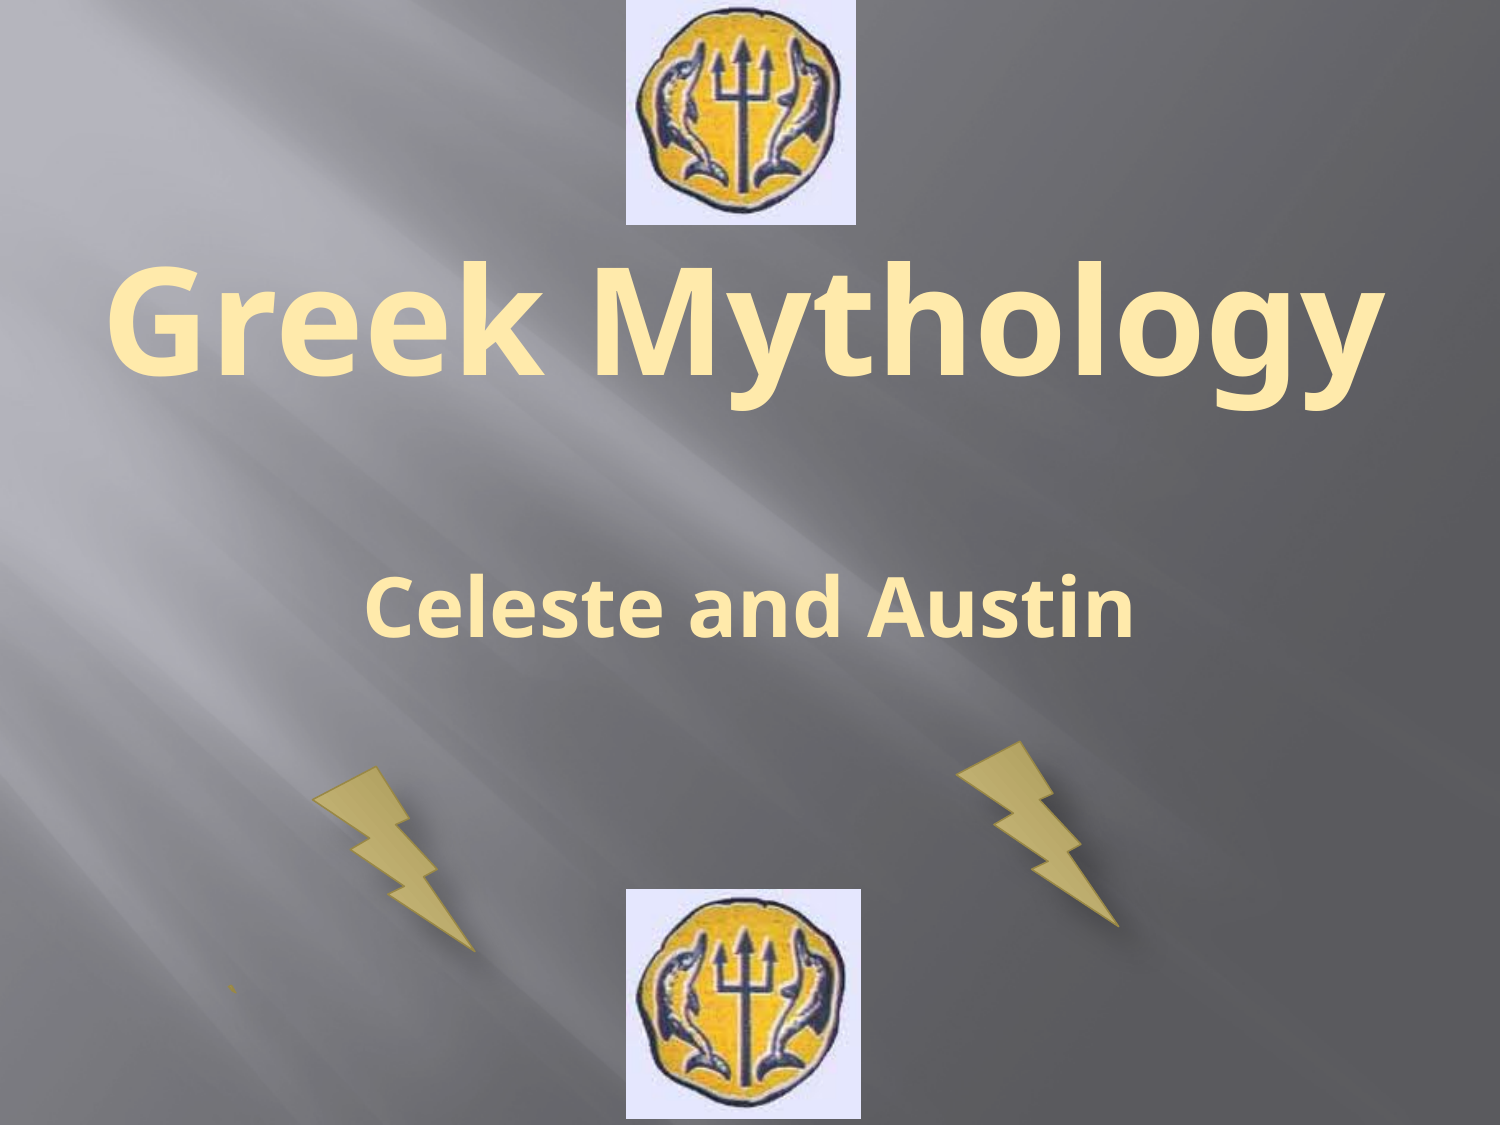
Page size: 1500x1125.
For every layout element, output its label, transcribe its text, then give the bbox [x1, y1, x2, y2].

text_box [227, 984, 237, 994]
text_box [311, 765, 476, 953]
text_box [955, 740, 1120, 928]
picture [625, 889, 861, 1120]
picture [625, 0, 857, 226]
title Greek Mythology [69, 224, 1420, 525]
subtitle Celeste and Austin [225, 546, 1275, 834]
